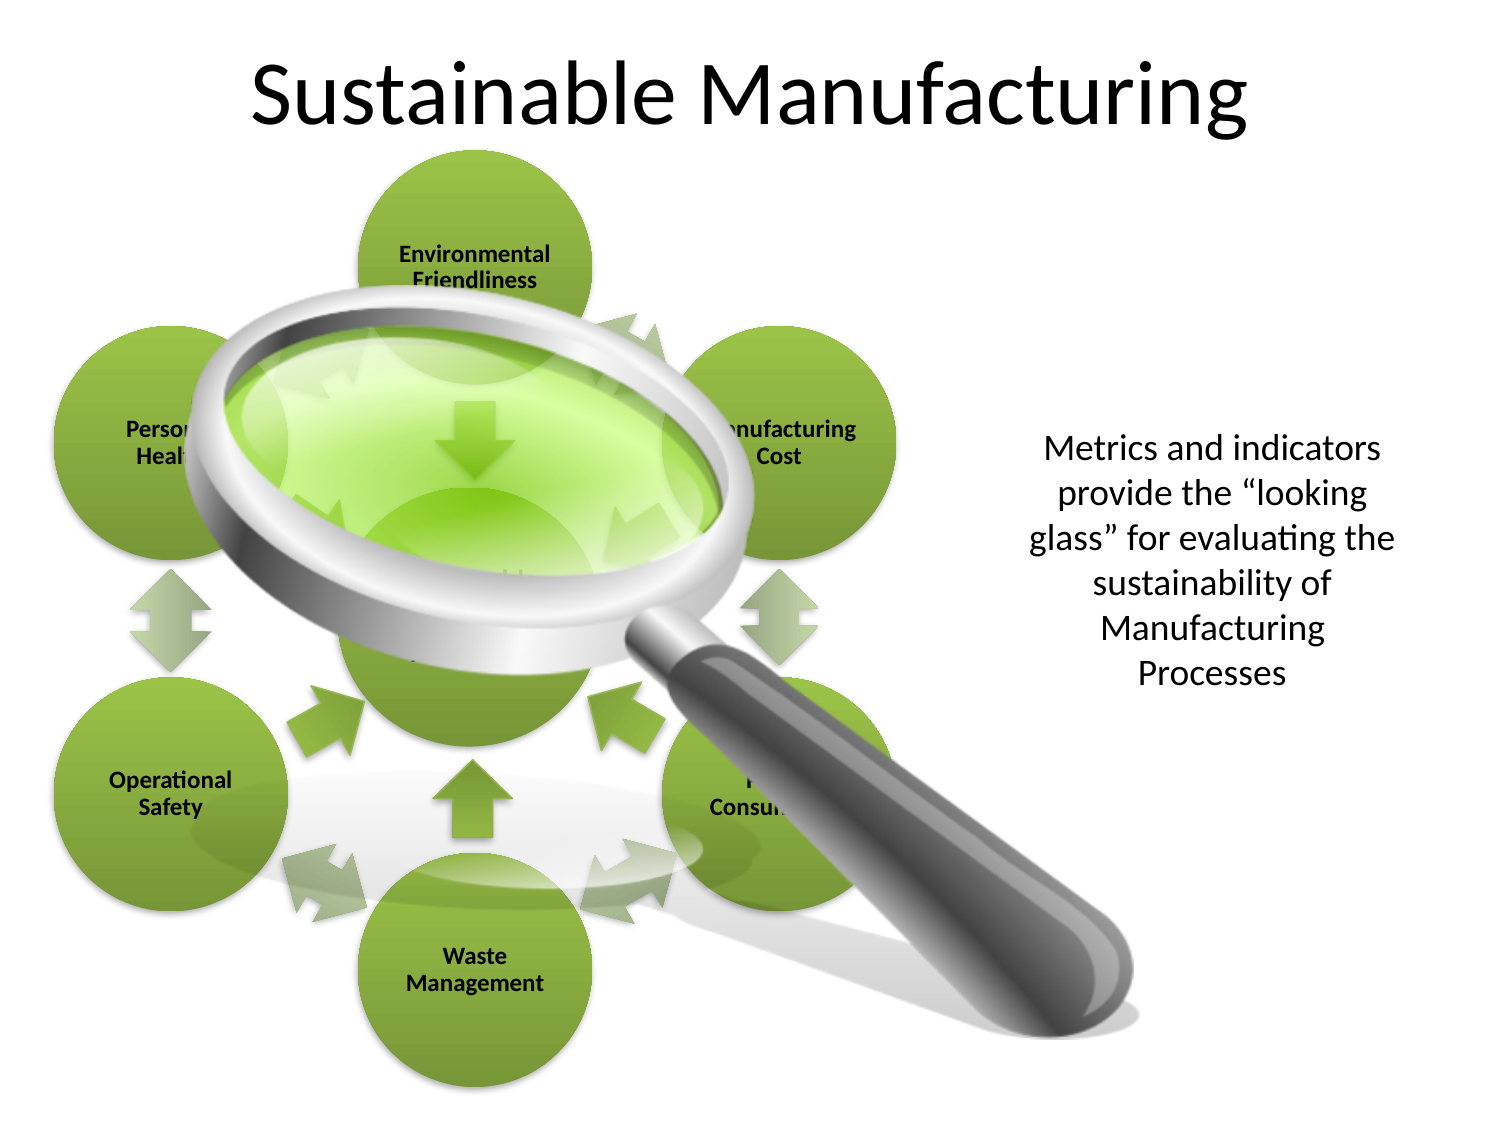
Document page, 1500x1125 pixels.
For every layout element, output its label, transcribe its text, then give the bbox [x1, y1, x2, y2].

picture [184, 284, 1141, 1040]
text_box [0, 149, 1176, 1088]
title Sustainable Manufacturing [75, 12, 1425, 163]
text_box Metrics and indicators provide the “looking glass” for evaluating the sustainability of Manufacturing Processes [1179, 415, 1413, 701]
